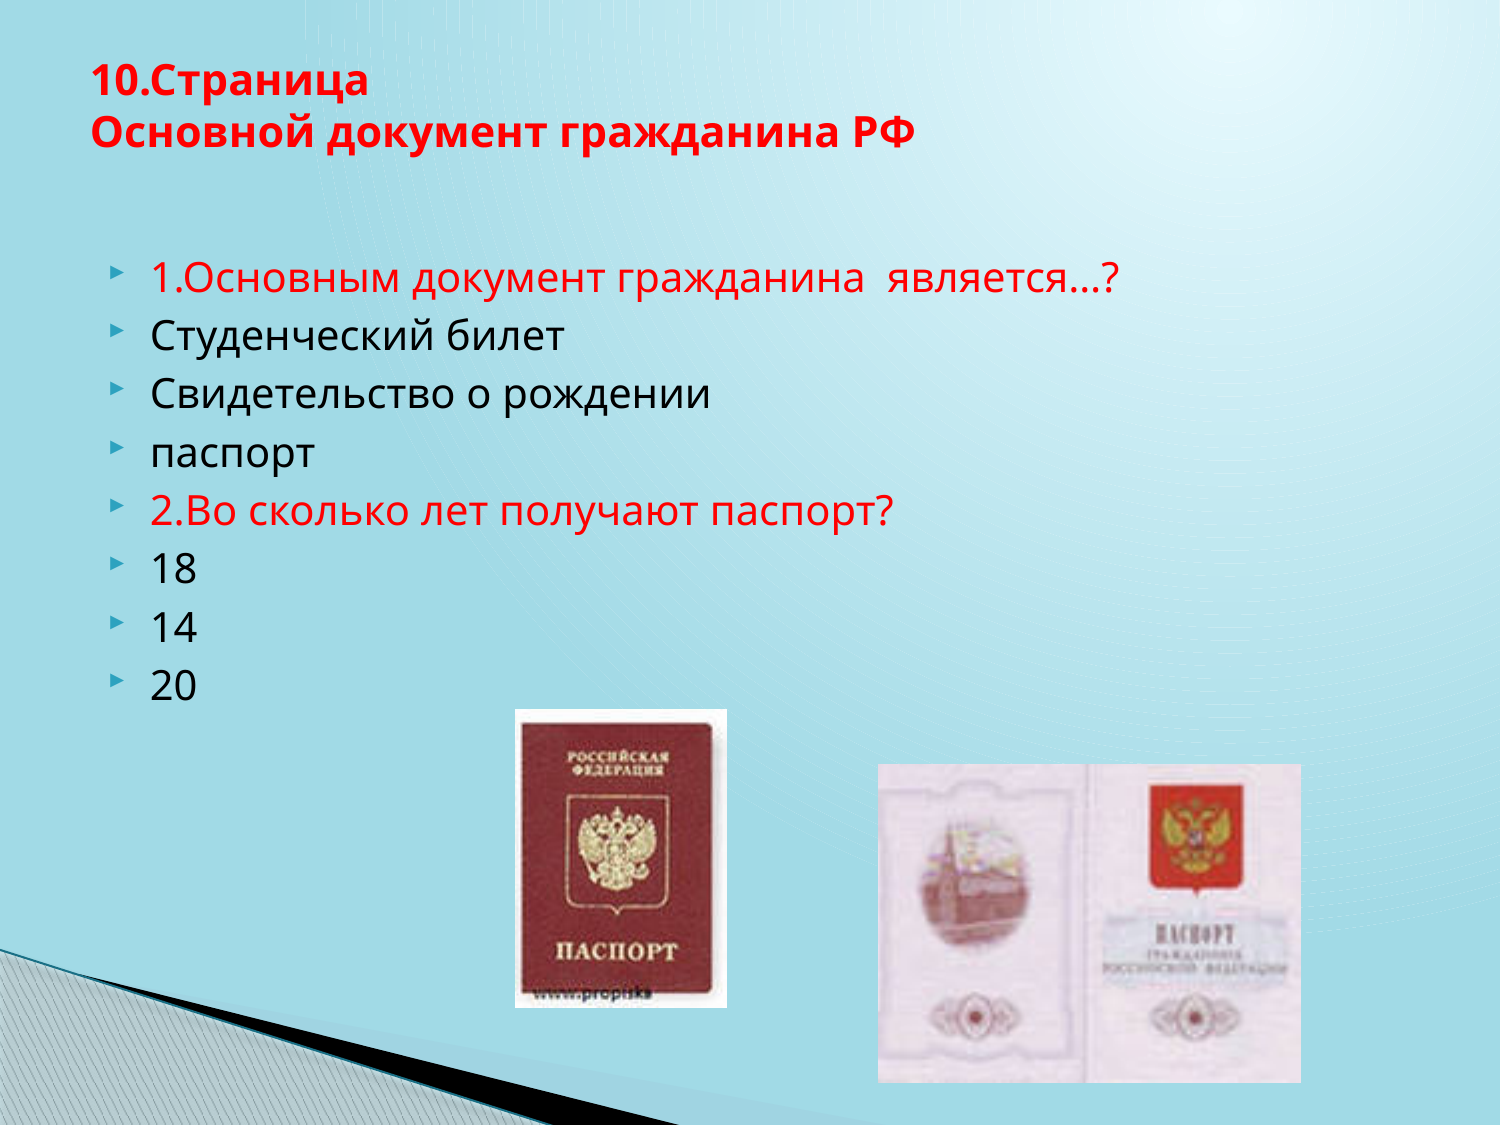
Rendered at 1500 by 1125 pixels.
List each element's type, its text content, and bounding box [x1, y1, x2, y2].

picture [515, 709, 727, 1008]
picture [878, 764, 1301, 1083]
title 10.Страница Основной документ гражданина РФ [75, 45, 1425, 233]
list 1.Основным документ гражданина является…? Студенческий билет Свидетельство о рождении паспорт 2.Во сколько лет получают паспорт? 18 14 20 [74, 242, 1426, 986]
